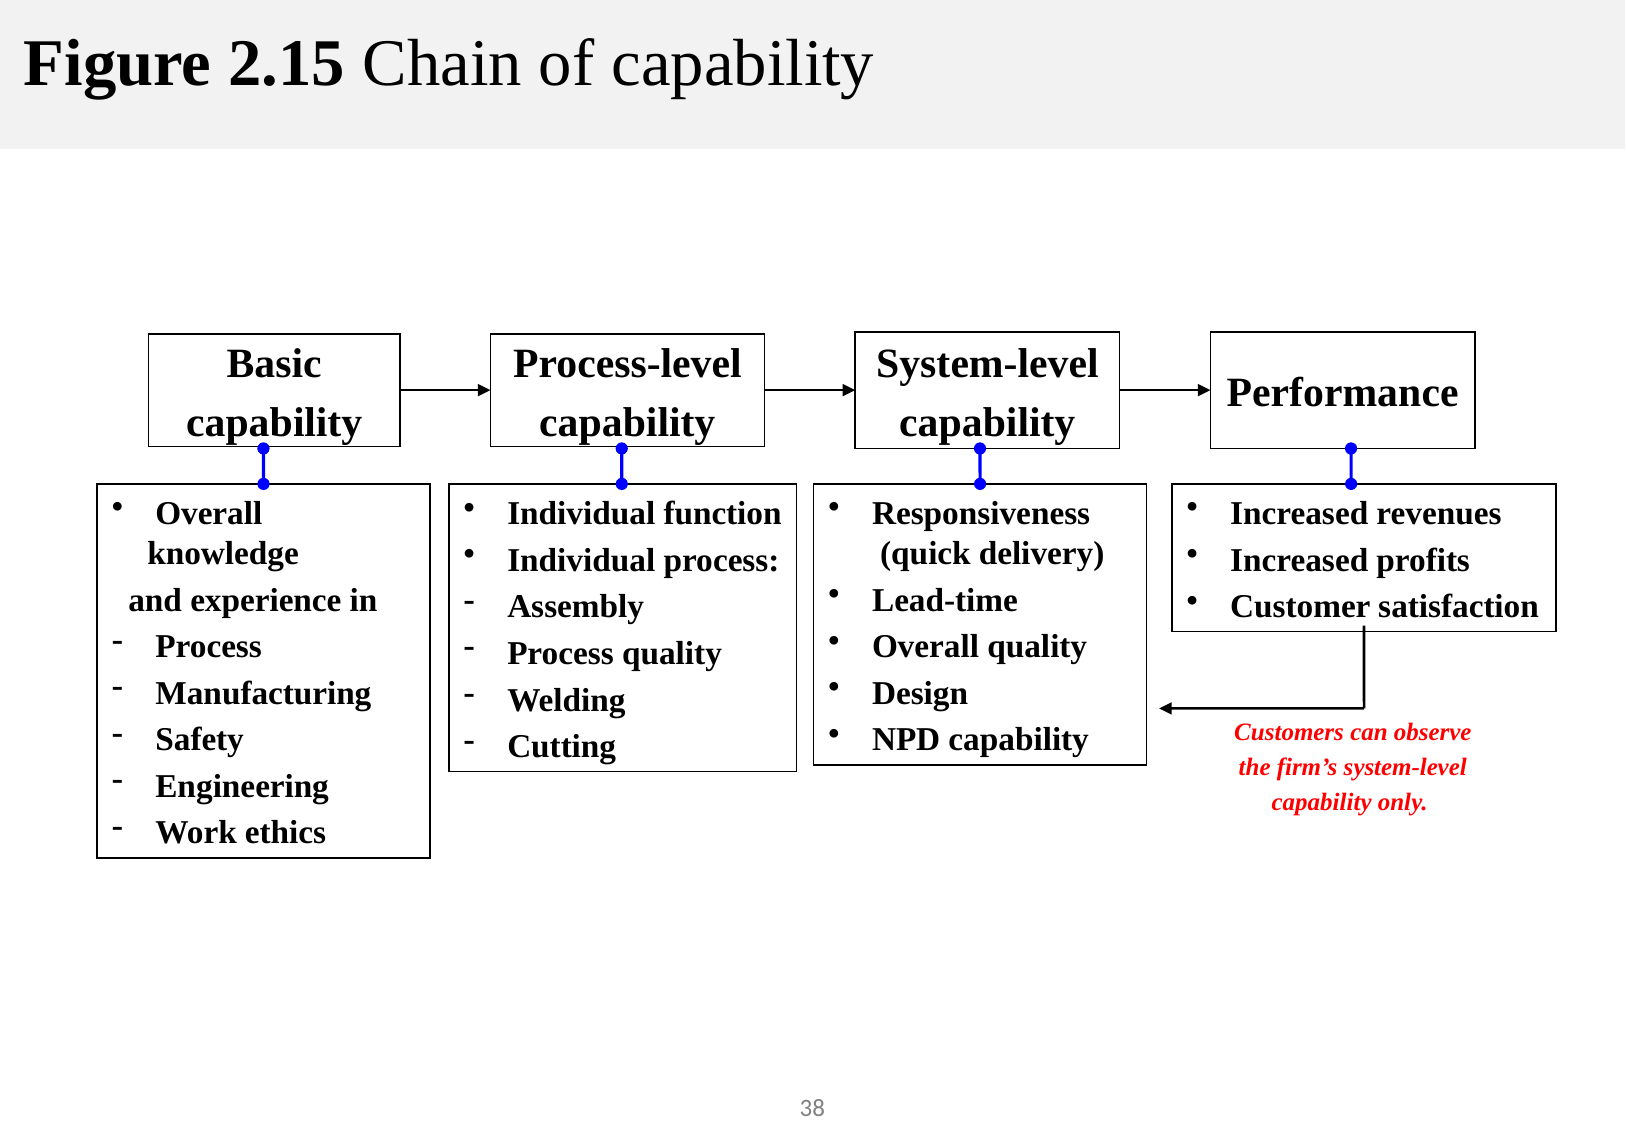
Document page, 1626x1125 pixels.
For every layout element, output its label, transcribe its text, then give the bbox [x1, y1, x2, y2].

text_box System-level capability [855, 331, 1120, 449]
text_box [1288, 611, 1325, 708]
text_box Individual function Individual process: Assembly Process quality Welding Cutting [448, 483, 797, 772]
text_box Overall knowledge and experience in Process Manufacturing Safety Engineering Work ethics [97, 483, 430, 858]
text_box Basic capability [148, 333, 400, 447]
text_box [257, 442, 270, 491]
text_box [1344, 442, 1358, 491]
text_box Increased revenues Increased profits Customer satisfaction [1171, 483, 1556, 632]
text_box Performance [1210, 331, 1475, 449]
text_box [973, 442, 987, 491]
text_box Customers can observe the firm’s system-level capability only. [1219, 708, 1487, 823]
text_box [615, 442, 628, 491]
text_box Process-level capability [490, 333, 765, 447]
title Figure 2.15 Chain of capability [9, 11, 1625, 105]
text_box [1159, 702, 1219, 715]
text_box Responsiveness (quick delivery) Lead-time Overall quality Design NPD capability [813, 483, 1147, 765]
